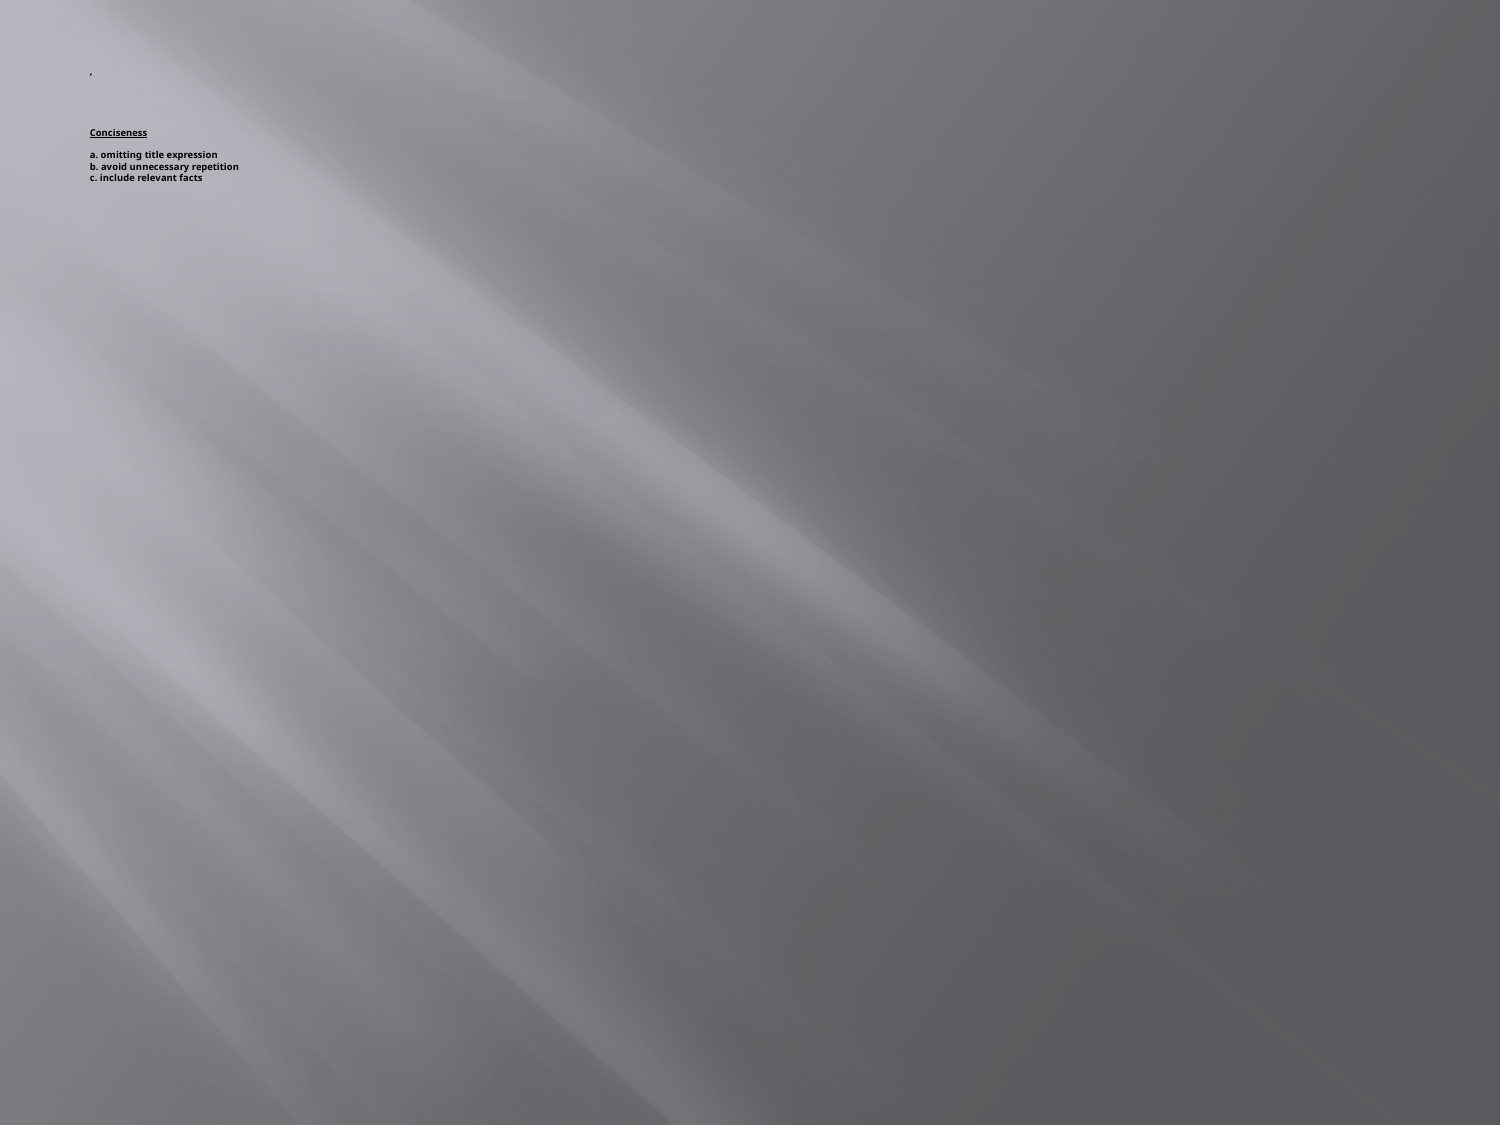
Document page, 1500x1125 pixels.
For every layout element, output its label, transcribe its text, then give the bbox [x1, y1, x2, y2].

title ‘ Conciseness a. omitting title expression b. avoid unnecessary repetition c. include relevant facts [75, 50, 1425, 238]
